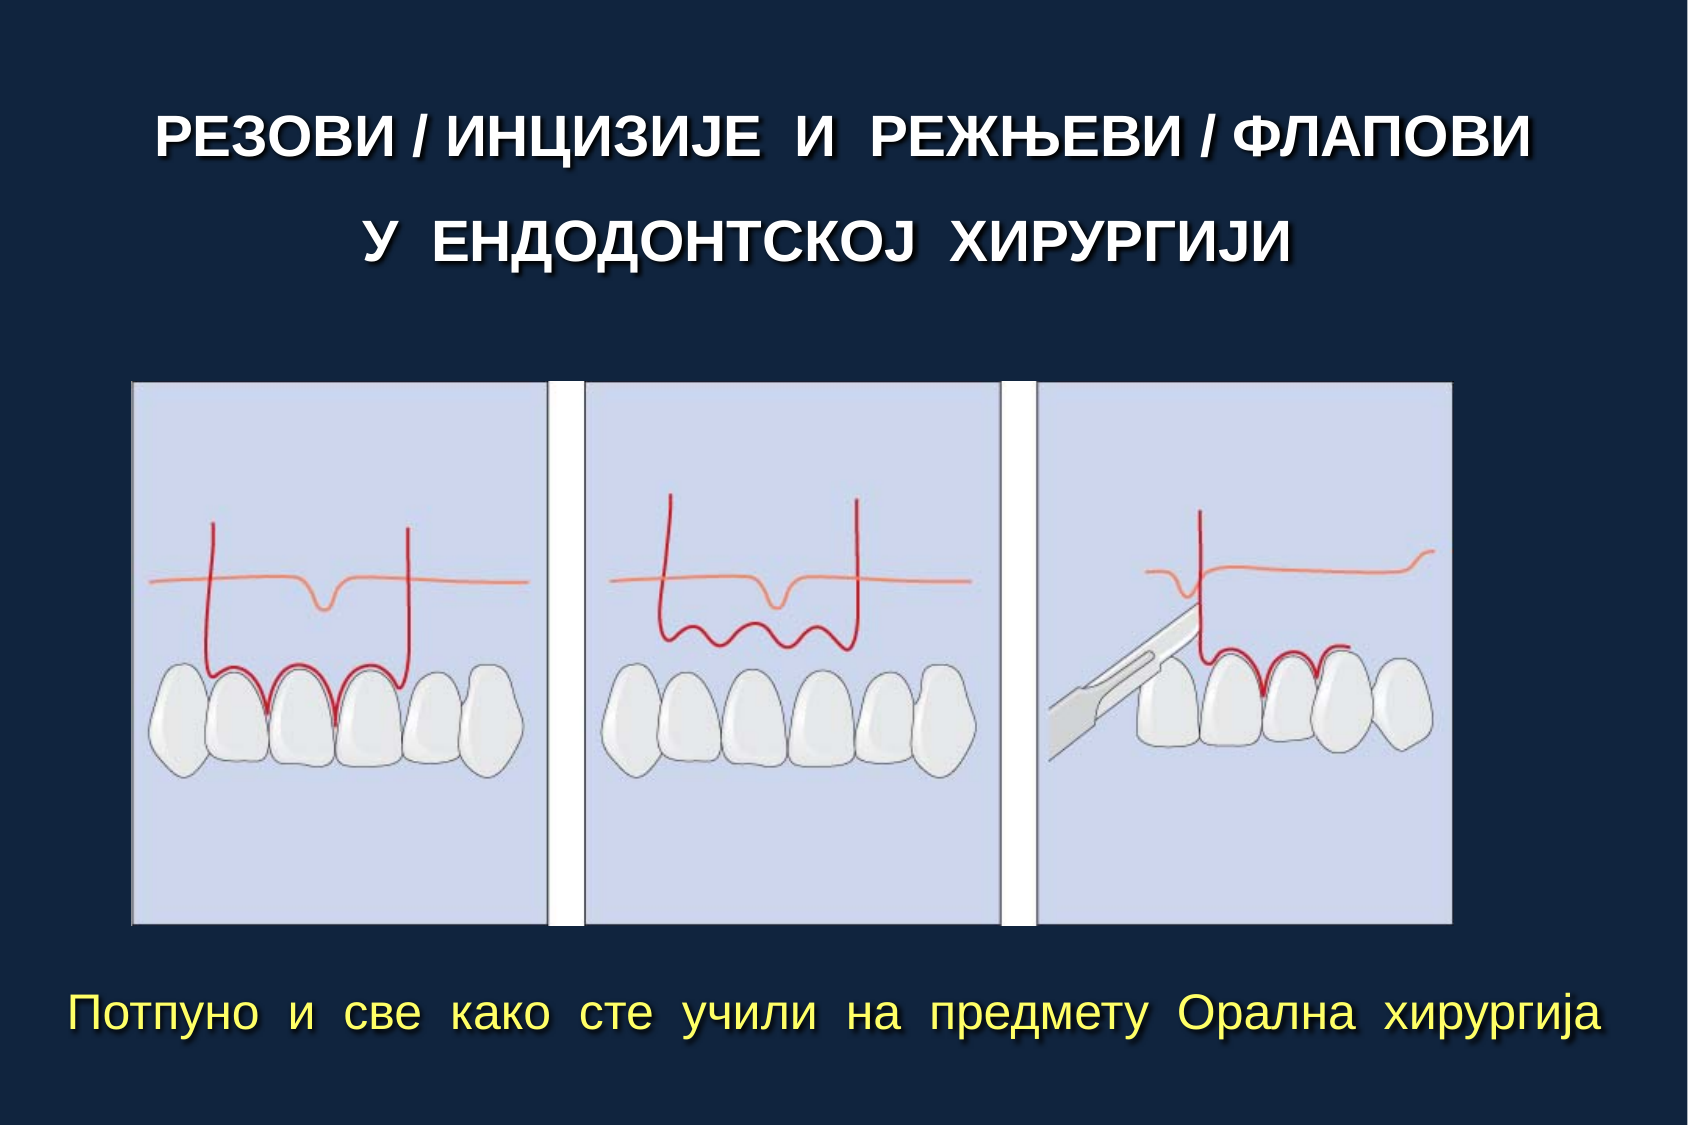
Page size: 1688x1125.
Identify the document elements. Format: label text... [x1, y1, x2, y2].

text_box РЕЗОВИ / ИНЦИЗИЈЕ И РЕЖЊЕВИ / ФЛАПОВИ У ЕНДОДОНТСКОЈ ХИРУРГИЈИ [0, 55, 1688, 280]
text_box Потпуно и све како сте учили на предмету Орална хирургија [51, 972, 1618, 1048]
picture [130, 381, 1454, 926]
